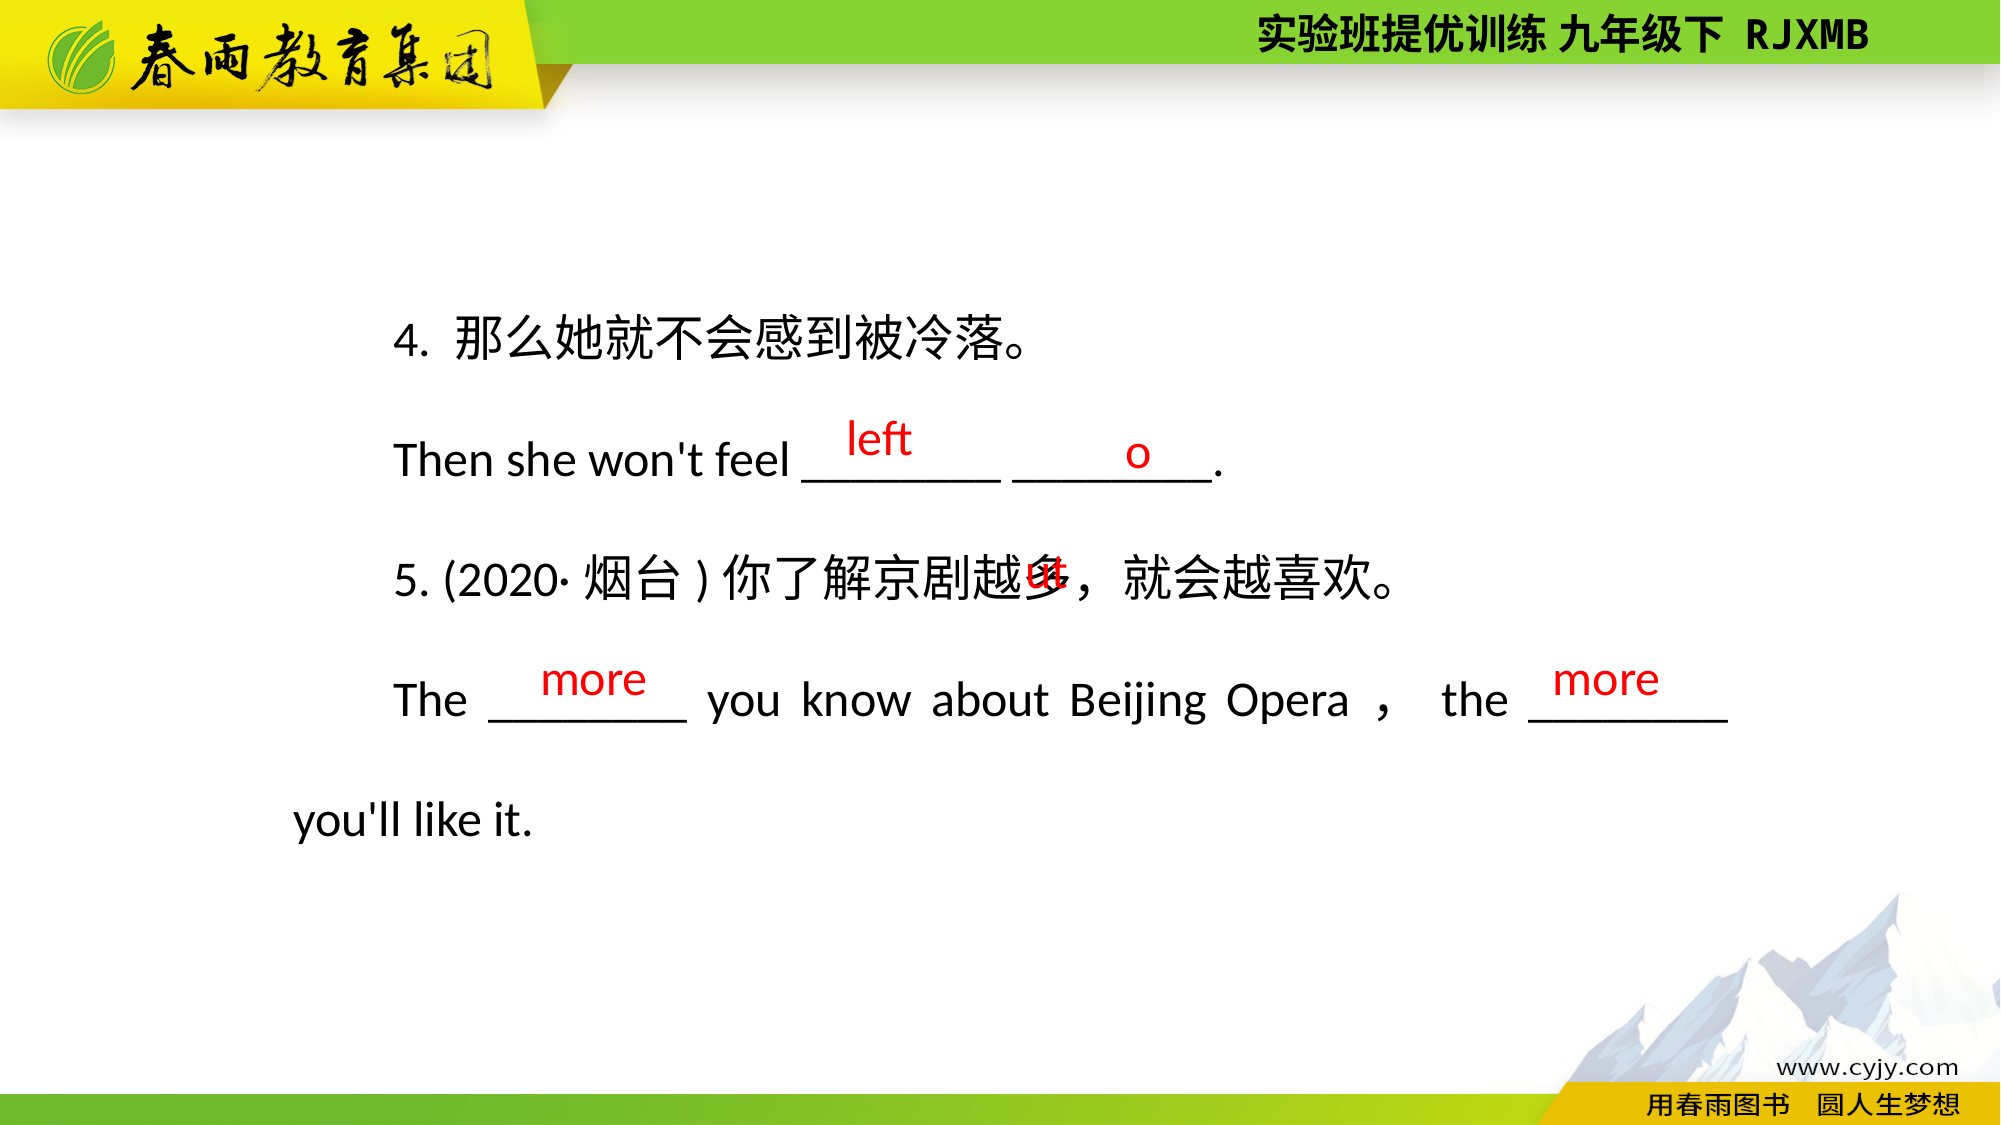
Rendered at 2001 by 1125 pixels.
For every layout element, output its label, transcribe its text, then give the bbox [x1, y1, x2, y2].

text_box more [525, 637, 663, 713]
text_box left [831, 397, 940, 473]
picture [0, 0, 2001, 1125]
text_box 4. 那么她就不会感到被冷落。 Then she won't feel ________ ________. 5. (2020·烟台)你了解京剧越多，就会越喜欢。 The ________ you know about Beijing Opera，the ________ you'll like it. [278, 238, 1744, 854]
text_box more [1538, 637, 1676, 713]
text_box out [1010, 351, 1110, 487]
